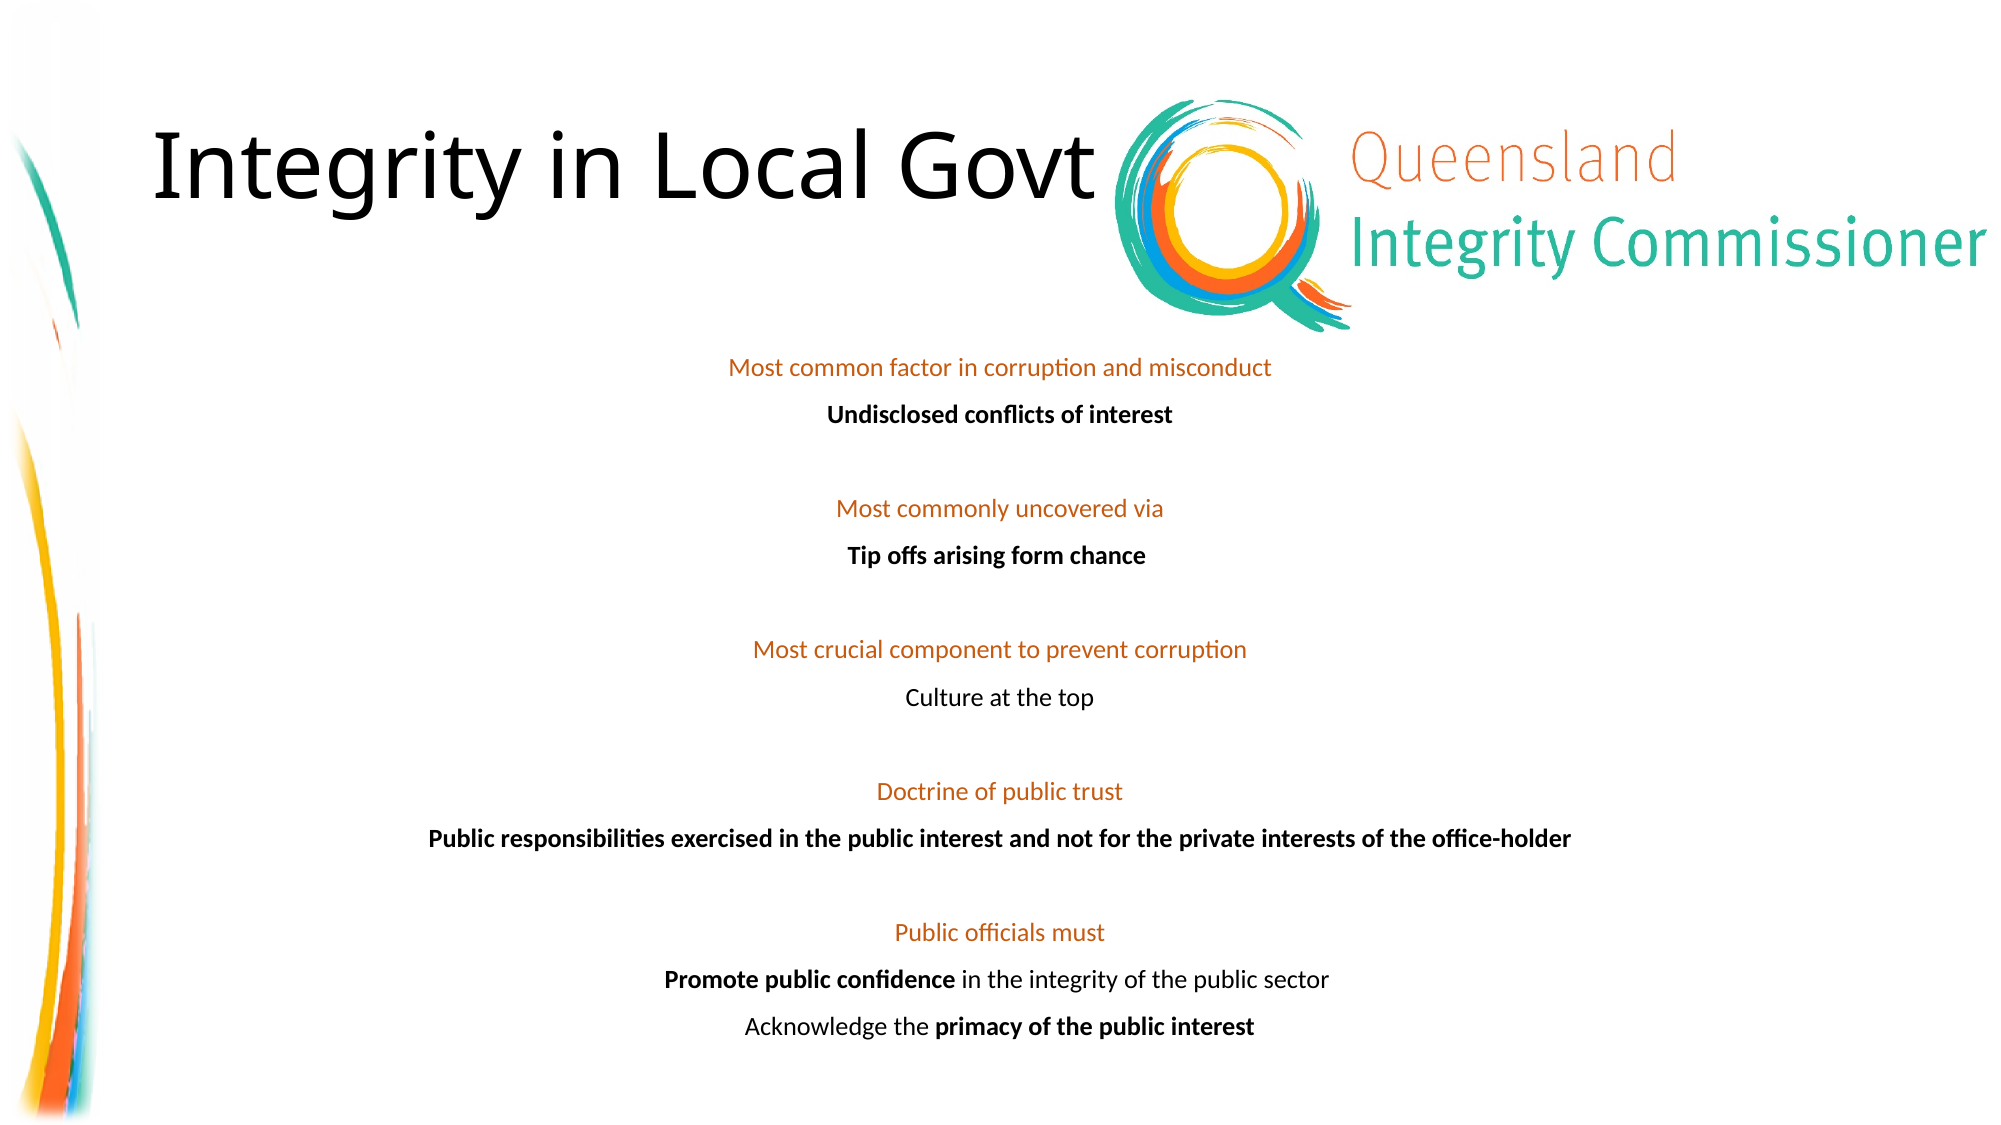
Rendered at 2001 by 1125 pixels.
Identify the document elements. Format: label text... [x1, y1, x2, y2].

title Integrity in Local Govt [137, 59, 1088, 278]
picture [0, 0, 111, 1125]
list Most common factor in corruption and misconduct Undisclosed conflicts of interest Most commonly uncovered via Tip offs arising form chance Most crucial component to prevent corruption Culture at the top Doctrine of public trust Public responsibilities exercised in the public interest and not for the private interests of the office-holder Public officials must Promote public confidence in the integrity of the public sector Acknowledge the primacy of the public interest [137, 346, 1863, 1055]
picture [1088, 25, 2000, 392]
